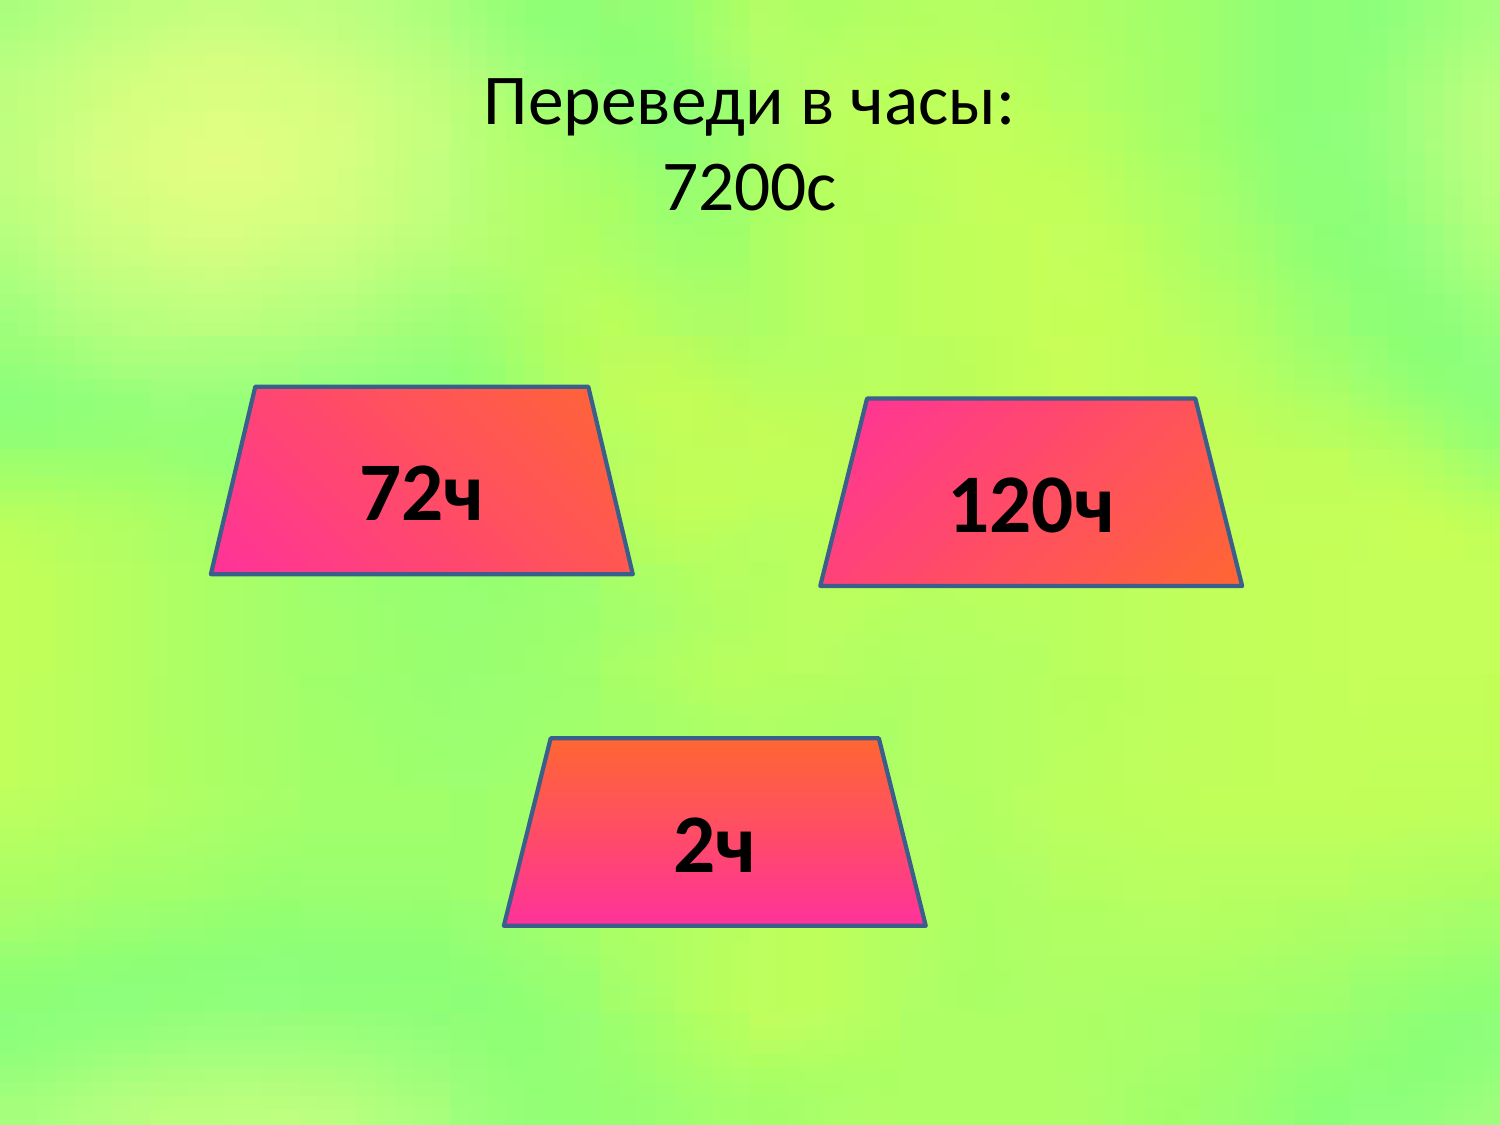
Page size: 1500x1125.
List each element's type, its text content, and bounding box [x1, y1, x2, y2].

text_box 120ч [818, 396, 1245, 589]
title Переведи в часы: 7200с [75, 45, 1425, 233]
text_box 72ч [208, 384, 635, 577]
picture [0, 0, 1500, 1125]
text_box 2ч [501, 736, 928, 928]
